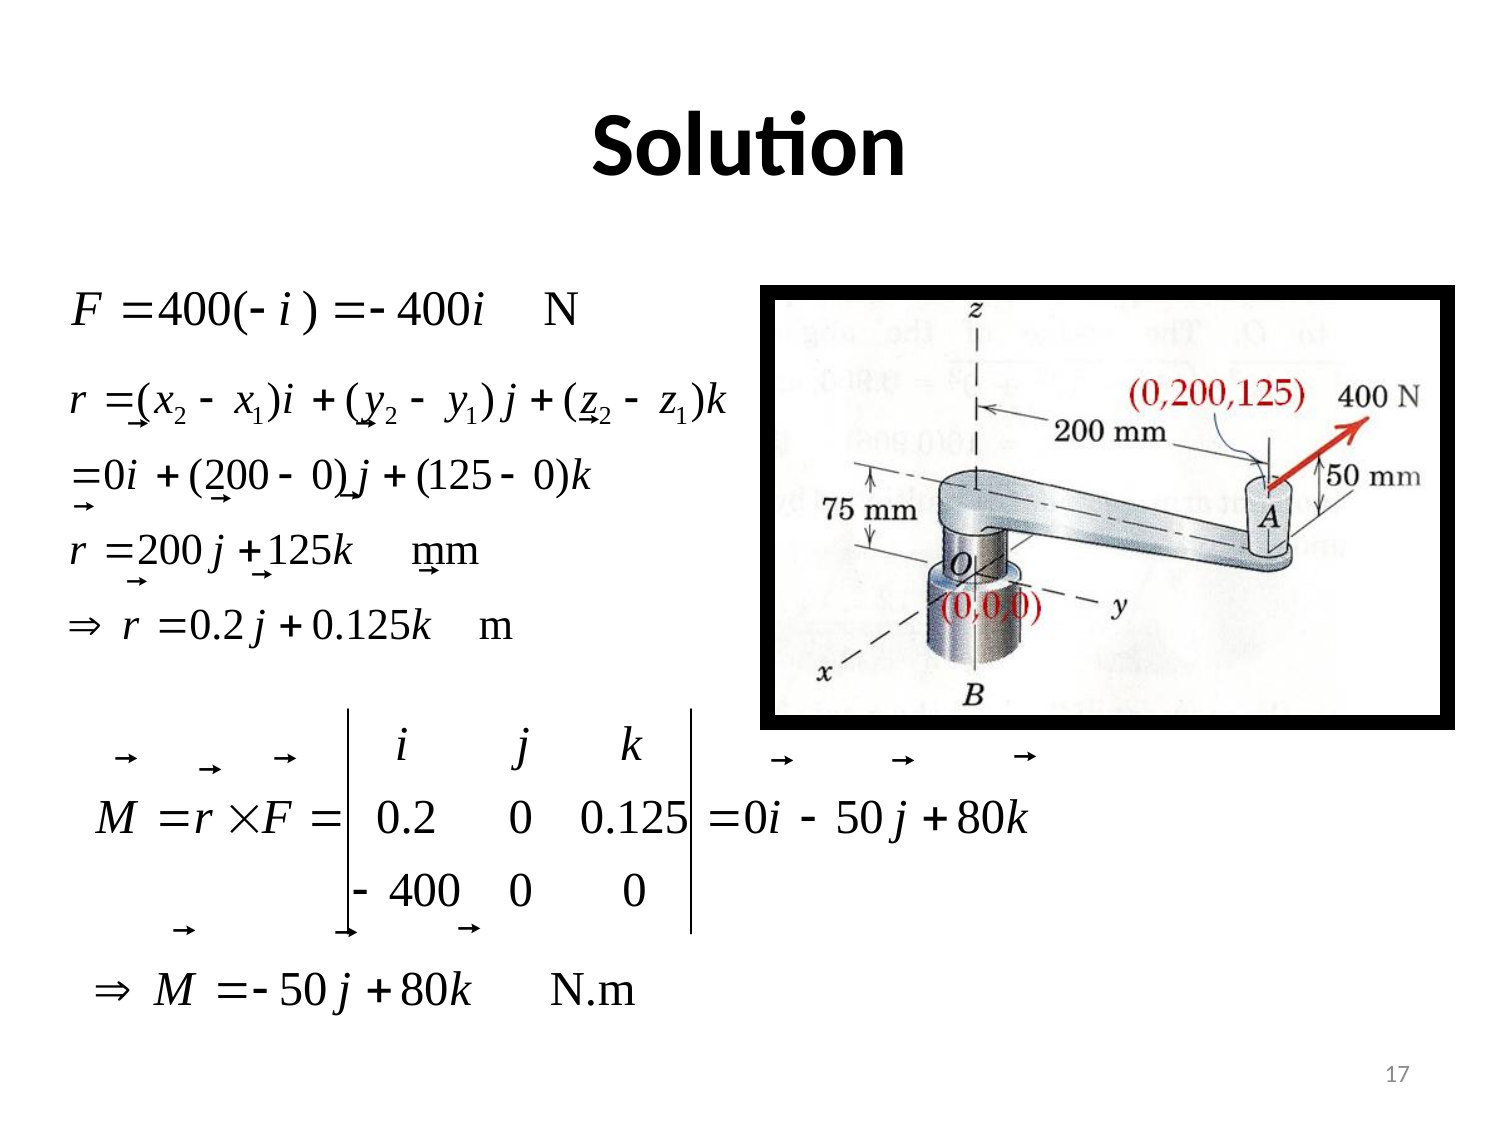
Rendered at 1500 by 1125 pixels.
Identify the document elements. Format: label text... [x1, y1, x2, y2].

title Solution [75, 45, 1425, 233]
picture [774, 299, 1441, 716]
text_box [87, 699, 1045, 1026]
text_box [62, 362, 740, 658]
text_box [62, 267, 588, 347]
slide_number 17 [1074, 1042, 1425, 1103]
